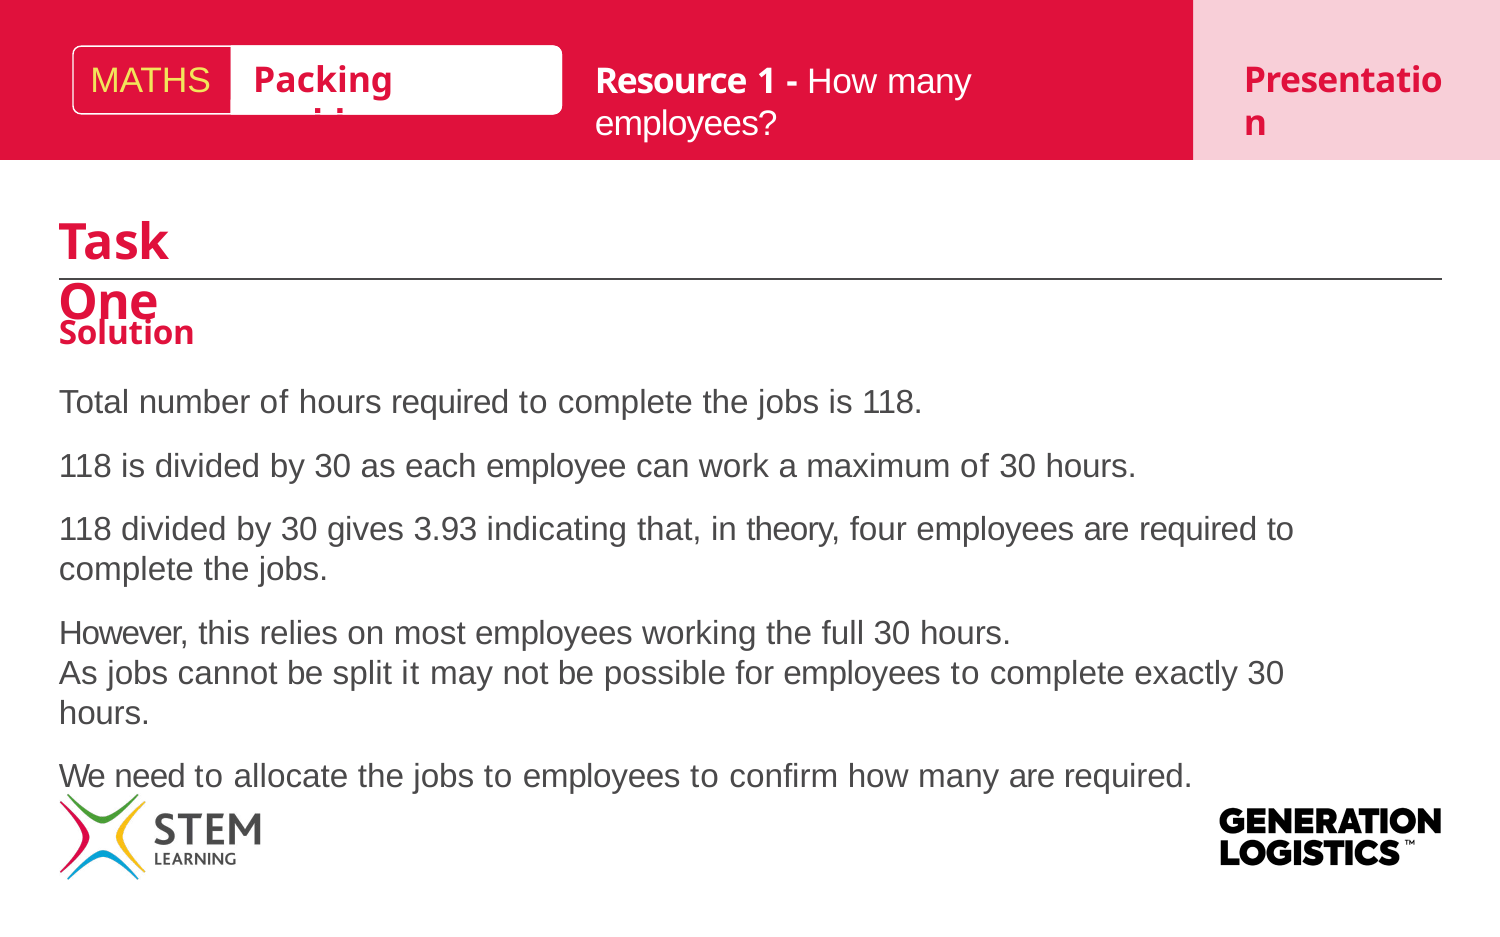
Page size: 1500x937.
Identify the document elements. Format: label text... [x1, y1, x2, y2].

picture [1219, 807, 1441, 866]
text_box Packing problems [231, 111, 561, 143]
title Resource 1 - How many employees? [592, 55, 1144, 215]
text_box Presentation [1241, 55, 1450, 143]
text_box Solution Total number of hours required to complete the jobs is 118. 118 is divided by 30 as each employee can work a maximum of 30 hours. 118 divided by 30 gives 3.93 indicating that, in theory, four employees are required to complete the jobs. However, this relies on most employees working the full 30 hours. As jobs cannot be split it may not be possible for employees to complete exactly 30 hours. We need to allocate the jobs to employees to confirm how many are required. [56, 309, 1383, 795]
picture [59, 795, 261, 880]
text_box [72, 46, 562, 114]
text_box Task One [56, 207, 268, 309]
